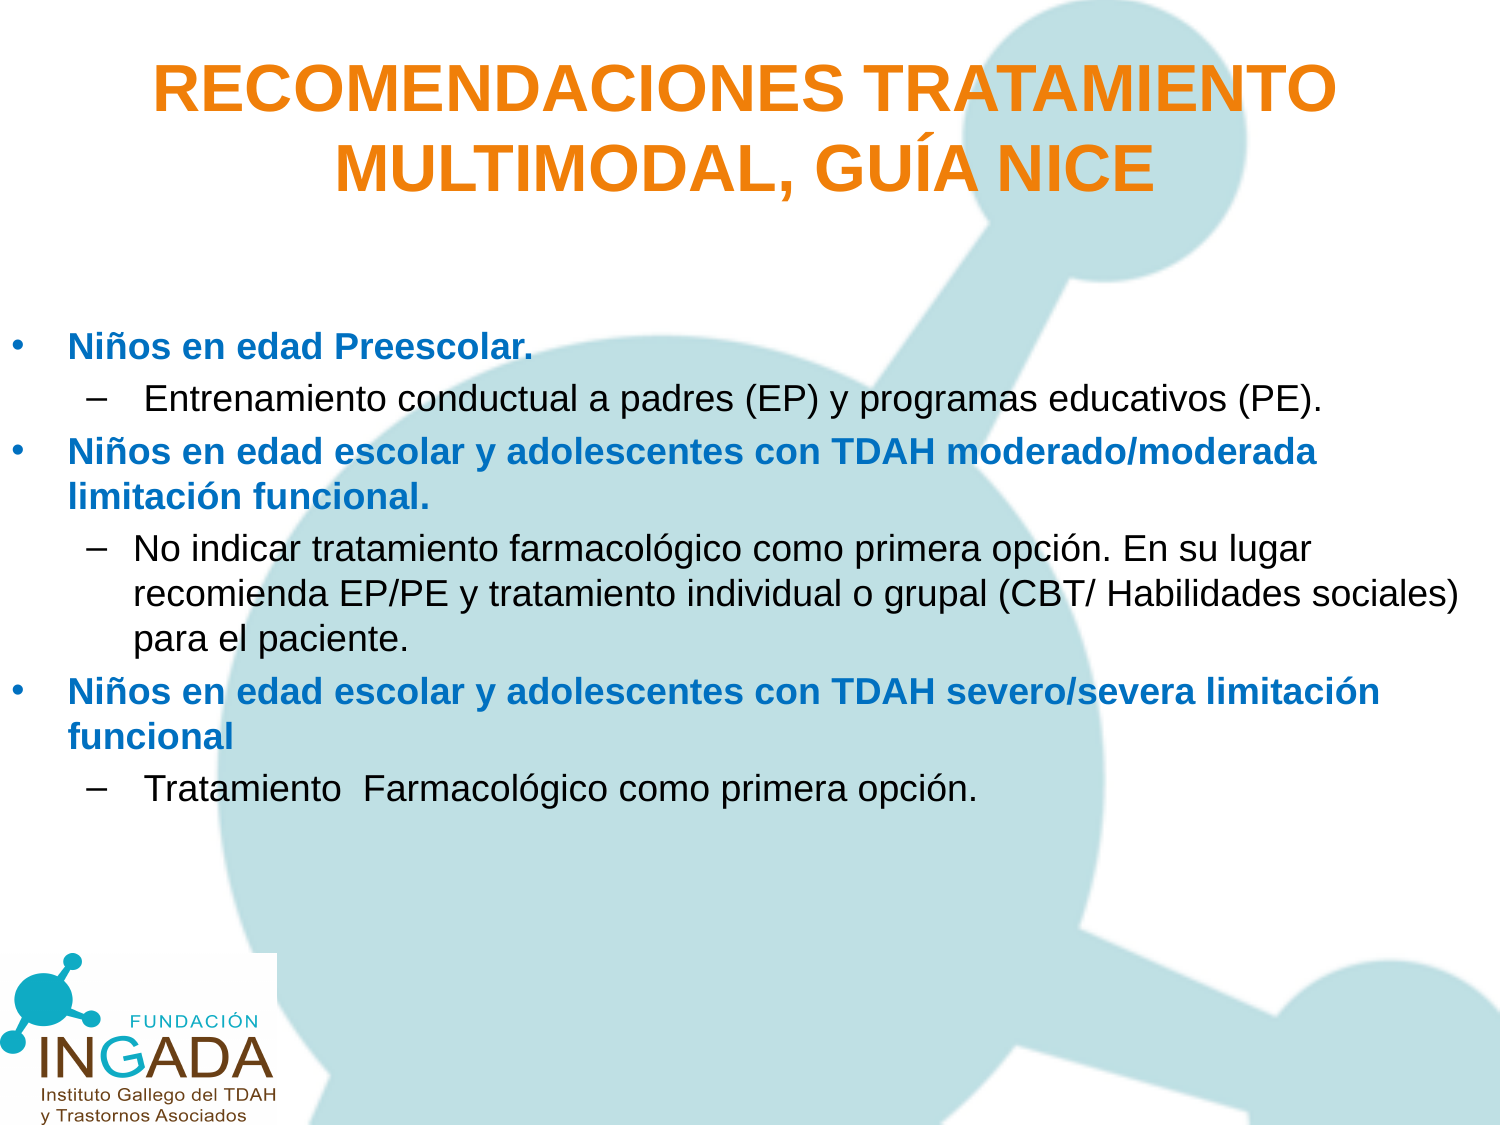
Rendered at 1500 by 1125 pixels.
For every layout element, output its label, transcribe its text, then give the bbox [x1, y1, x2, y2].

title RECOMENDACIONES TRATAMIENTO MULTIMODAL, GUÍA NICE [70, 30, 1421, 219]
list Niños en edad Preescolar. Entrenamiento conductual a padres (EP) y programas educativos (PE). Niños en edad escolar y adolescentes con TDAH moderado/moderada limitación funcional. No indicar tratamiento farmacológico como primera opción. En su lugar recomienda EP/PE y tratamiento individual o grupal (CBT/ Habilidades sociales) para el paciente. Niños en edad escolar y adolescentes con TDAH severo/severa limitación funcional Tratamiento Farmacológico como primera opción. [0, 314, 1497, 1122]
